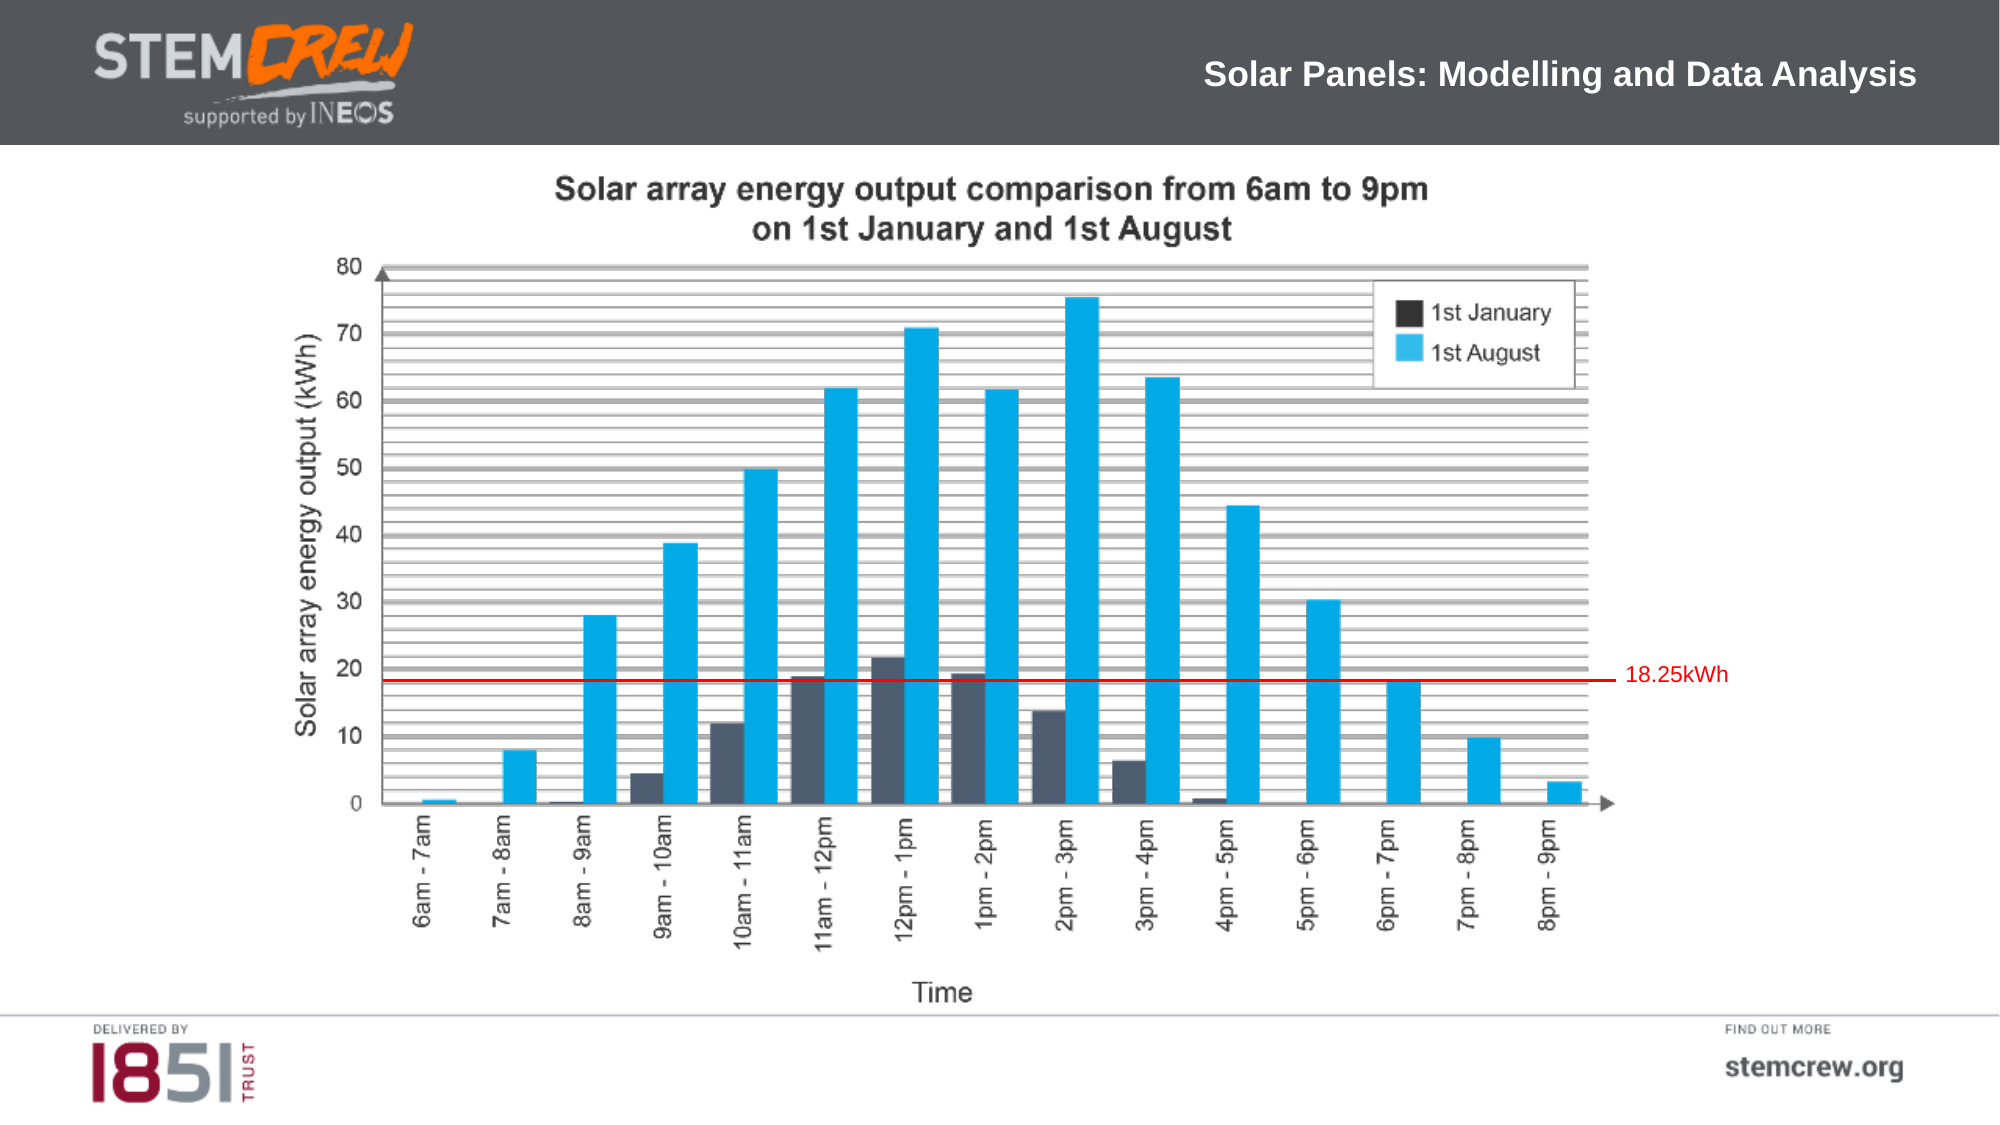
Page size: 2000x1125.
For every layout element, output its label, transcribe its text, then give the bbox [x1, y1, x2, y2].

text_box Solar Panels: Modelling and Data Analysis [1015, 48, 1928, 94]
picture [0, 172, 2000, 1125]
text_box 18.25kWh [1619, 652, 1826, 695]
picture [0, 0, 2000, 145]
